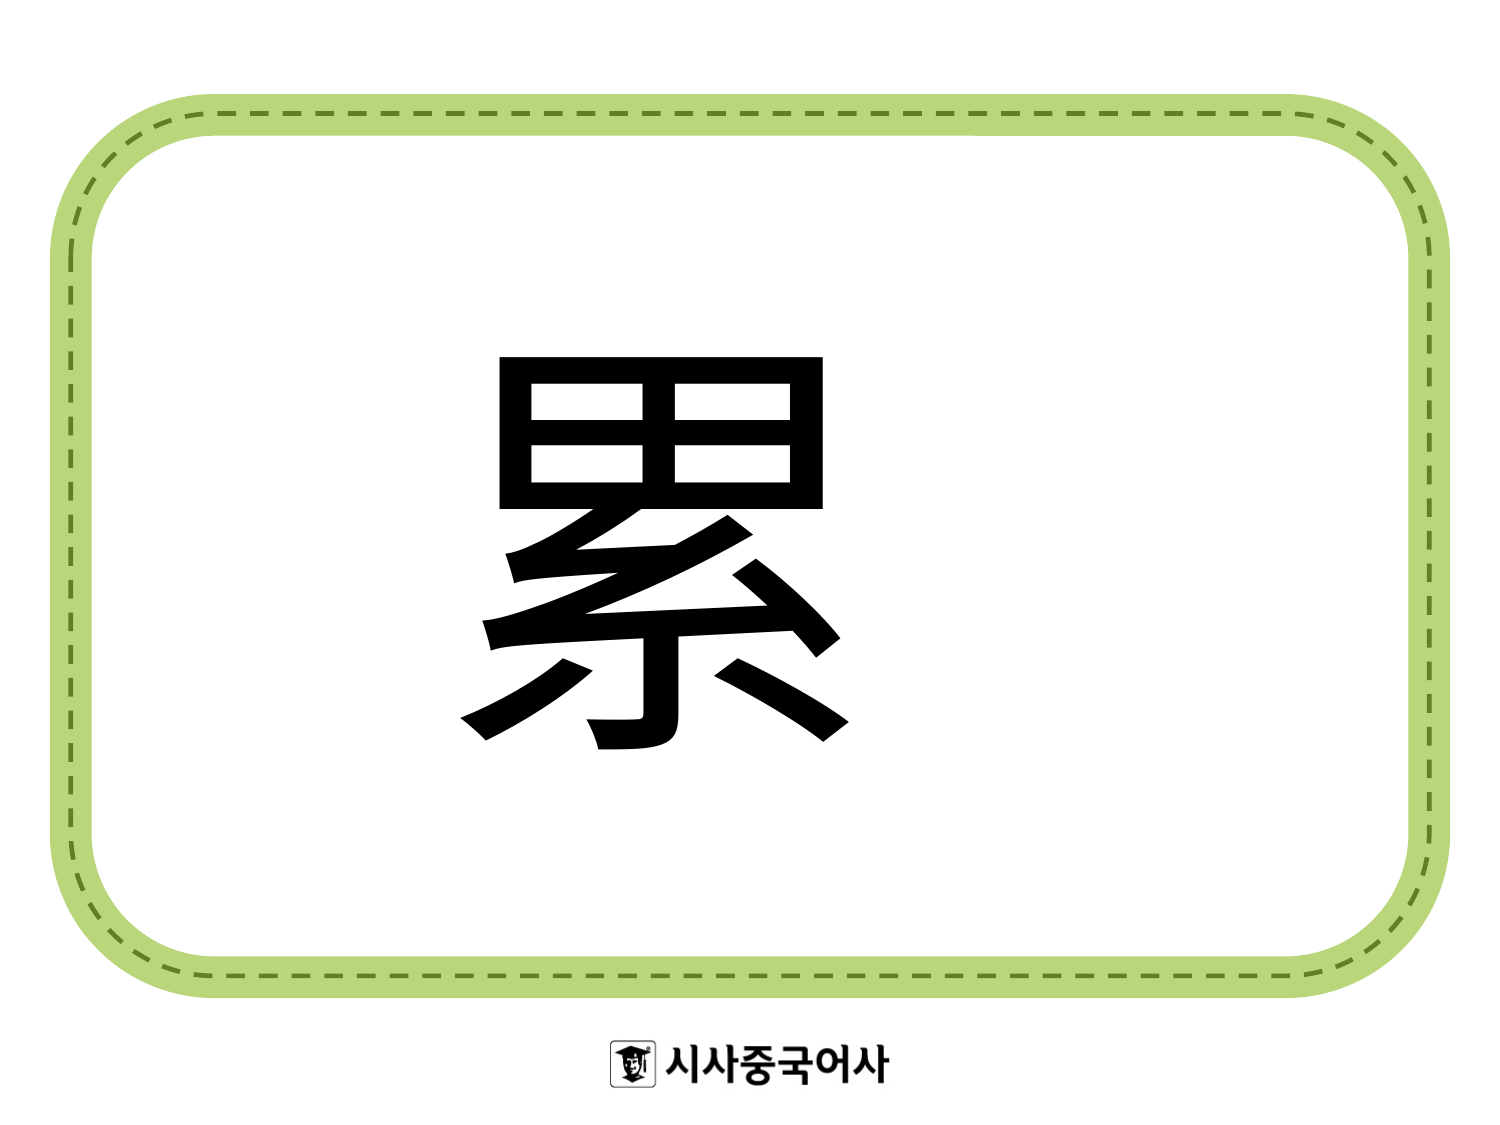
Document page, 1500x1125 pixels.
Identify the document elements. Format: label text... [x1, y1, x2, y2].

picture [602, 1034, 898, 1094]
text_box 累 [145, 189, 1354, 853]
